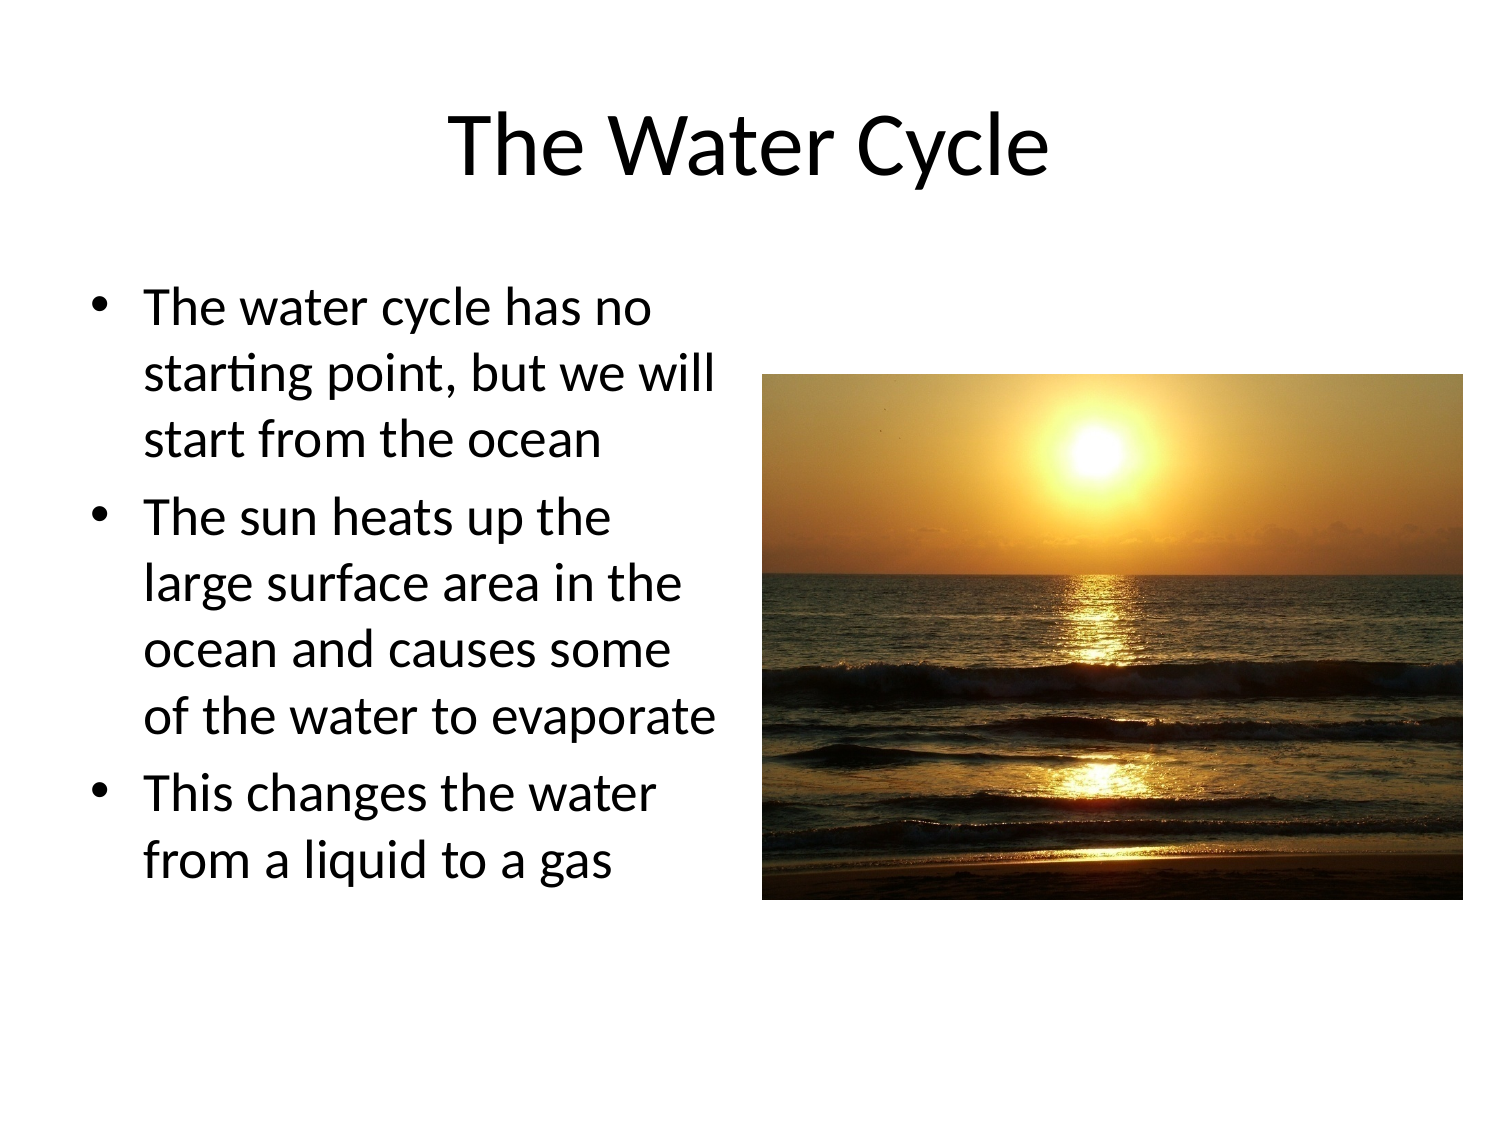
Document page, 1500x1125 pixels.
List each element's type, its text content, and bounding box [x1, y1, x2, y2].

picture [762, 374, 1463, 901]
title The Water Cycle [75, 45, 1425, 233]
list The water cycle has no starting point, but we will start from the ocean The sun heats up the large surface area in the ocean and causes some of the water to evaporate This changes the water from a liquid to a gas [75, 262, 738, 1005]
